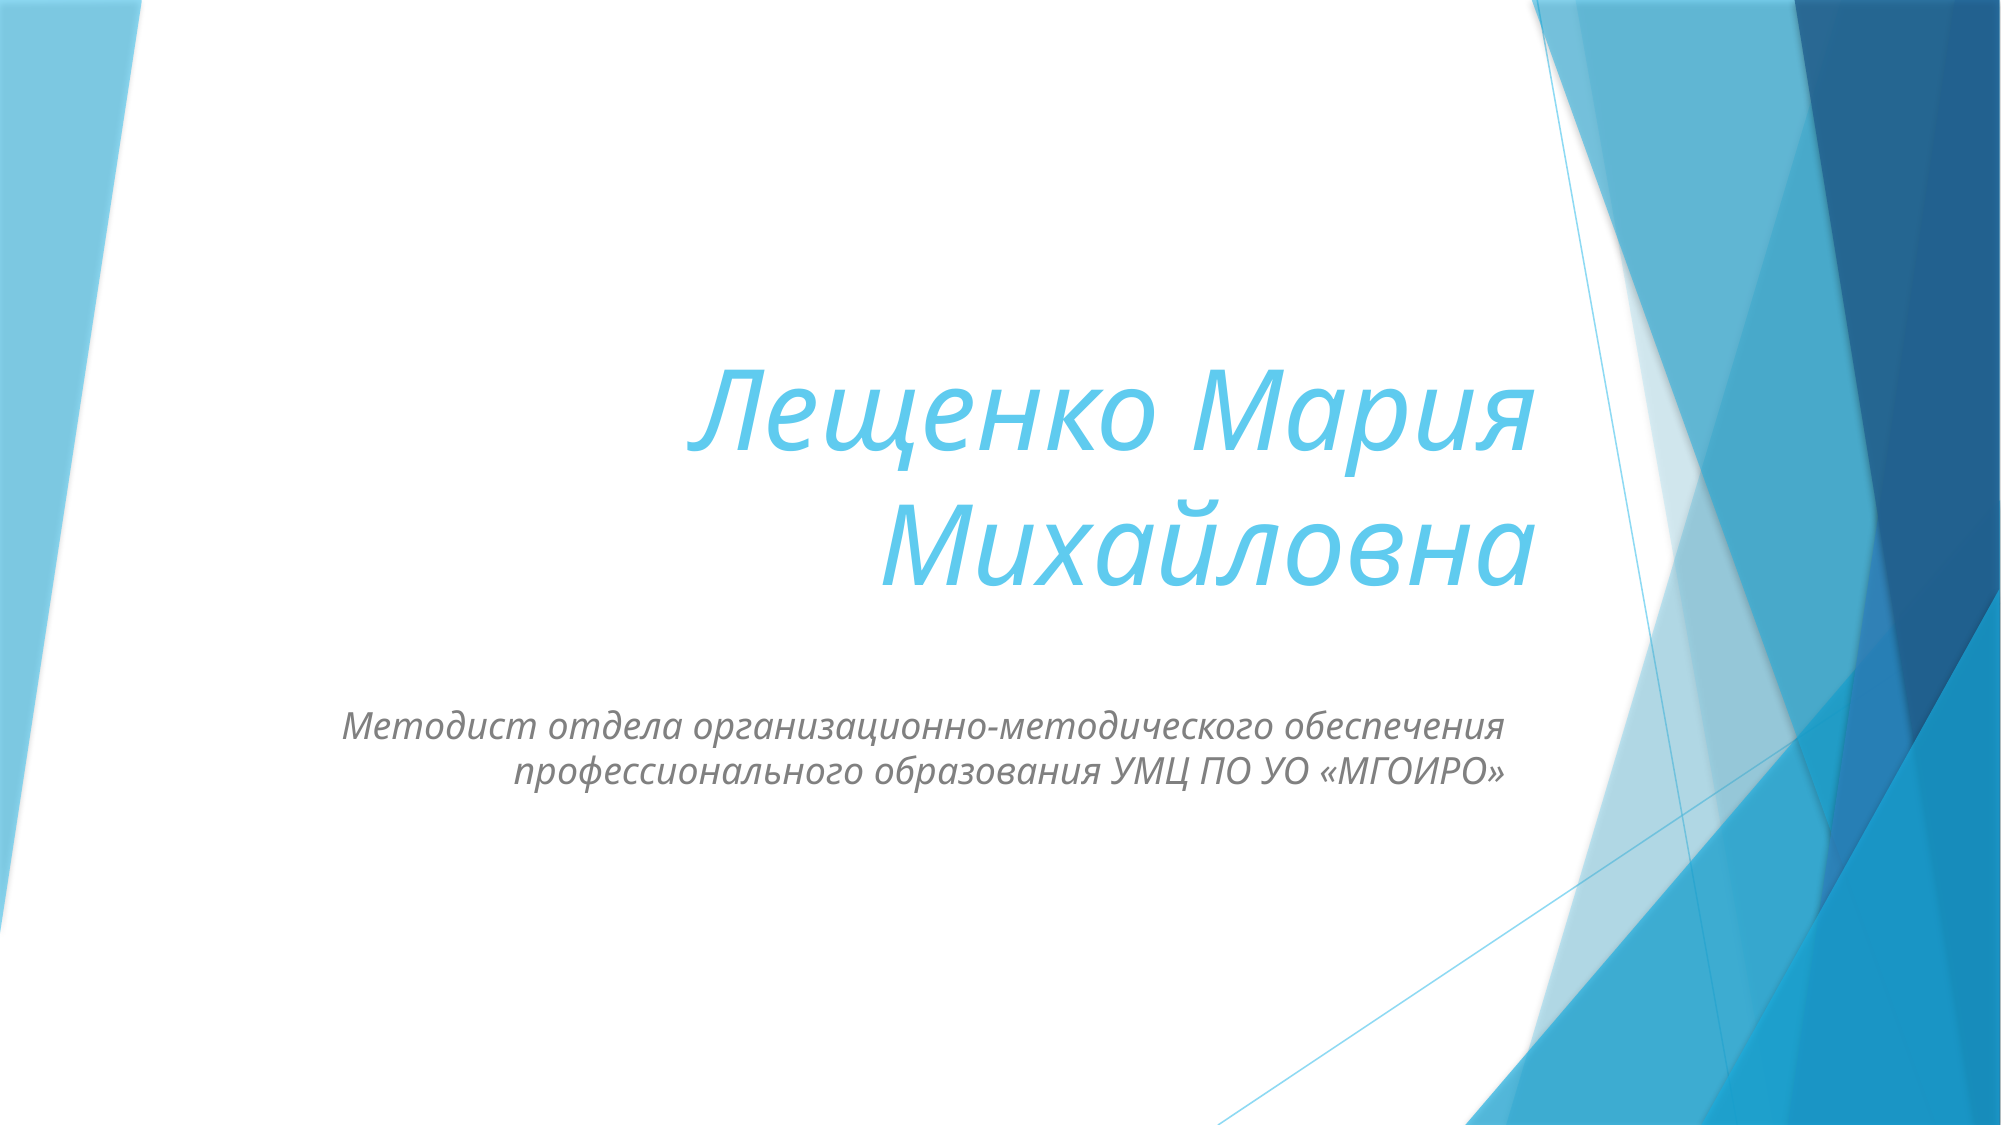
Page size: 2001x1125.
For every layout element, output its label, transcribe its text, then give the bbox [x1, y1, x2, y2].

title Лещенко Мария Михайловна [117, 345, 1554, 616]
subtitle Методист отдела организационно-методического обеспечения профессионального образования УМЦ ПО УО «МГОИРО» [247, 694, 1522, 875]
